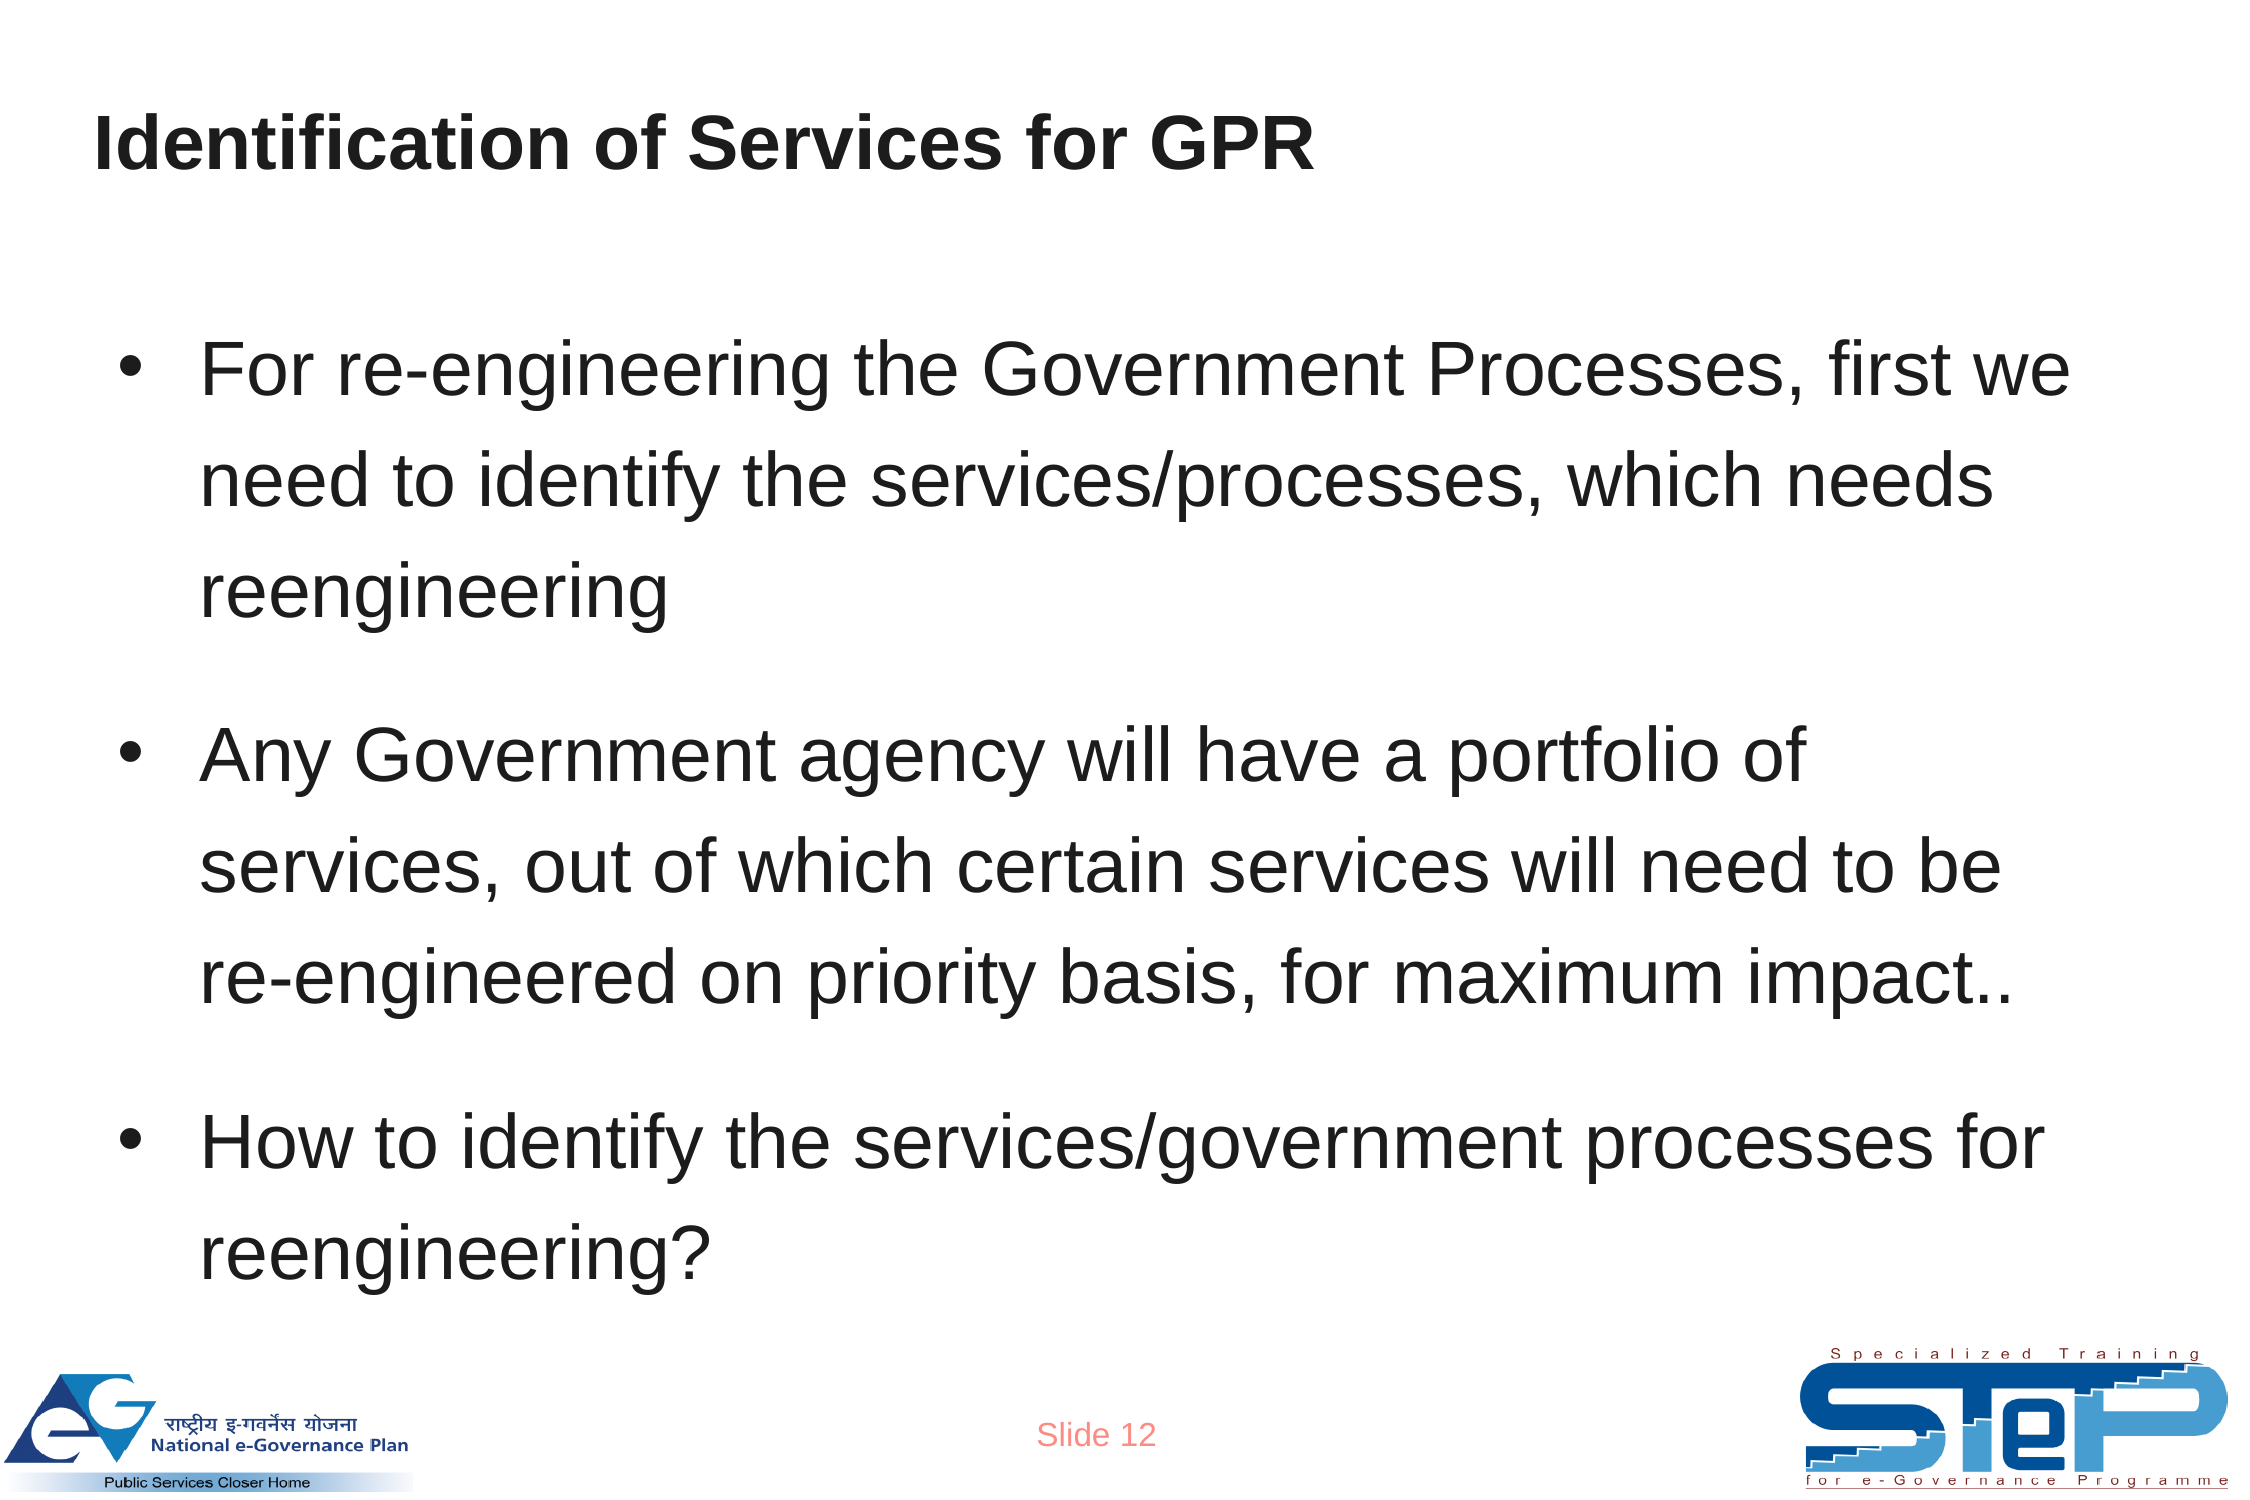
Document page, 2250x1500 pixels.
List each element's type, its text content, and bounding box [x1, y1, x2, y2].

picture [3, 1374, 413, 1492]
picture [1800, 1348, 2228, 1489]
title Identification of Services for GPR [93, 92, 2138, 233]
text_box For re-engineering the Government Processes, first we need to identify the services/processes, which needs reengineering Any Government agency will have a portfolio of services, out of which certain services will need to be re-engineered on priority basis, for maximum impact.. How to identify the services/government processes for reengineering? [74, 299, 2119, 975]
